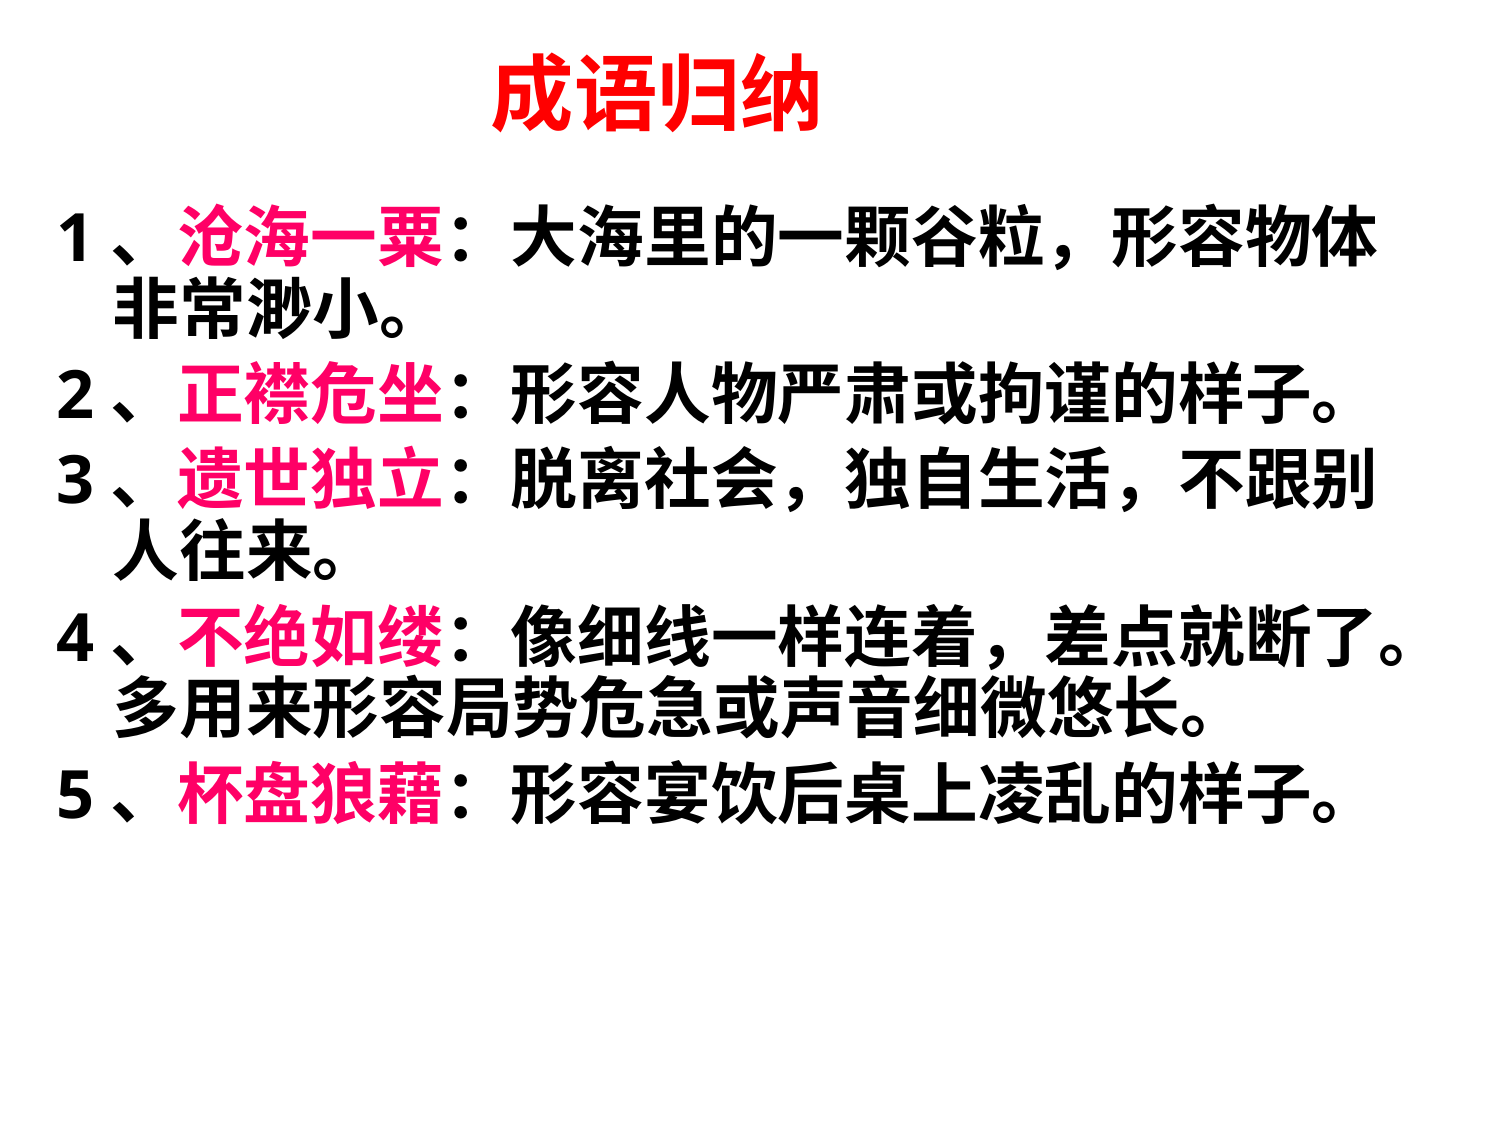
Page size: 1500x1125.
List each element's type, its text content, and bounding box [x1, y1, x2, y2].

title 成语归纳 [348, 31, 967, 152]
list 1、沧海一粟：大海里的一颗谷粒，形容物体非常渺小。 2、正襟危坐：形容人物严肃或拘谨的样子。 3、遗世独立：脱离社会，独自生活，不跟别人往来。 4、不绝如缕：像细线一样连着，差点就断了。多用来形容局势危急或声音细微悠长。 5、杯盘狼藉：形容宴饮后桌上凌乱的样子。 [41, 196, 1443, 885]
